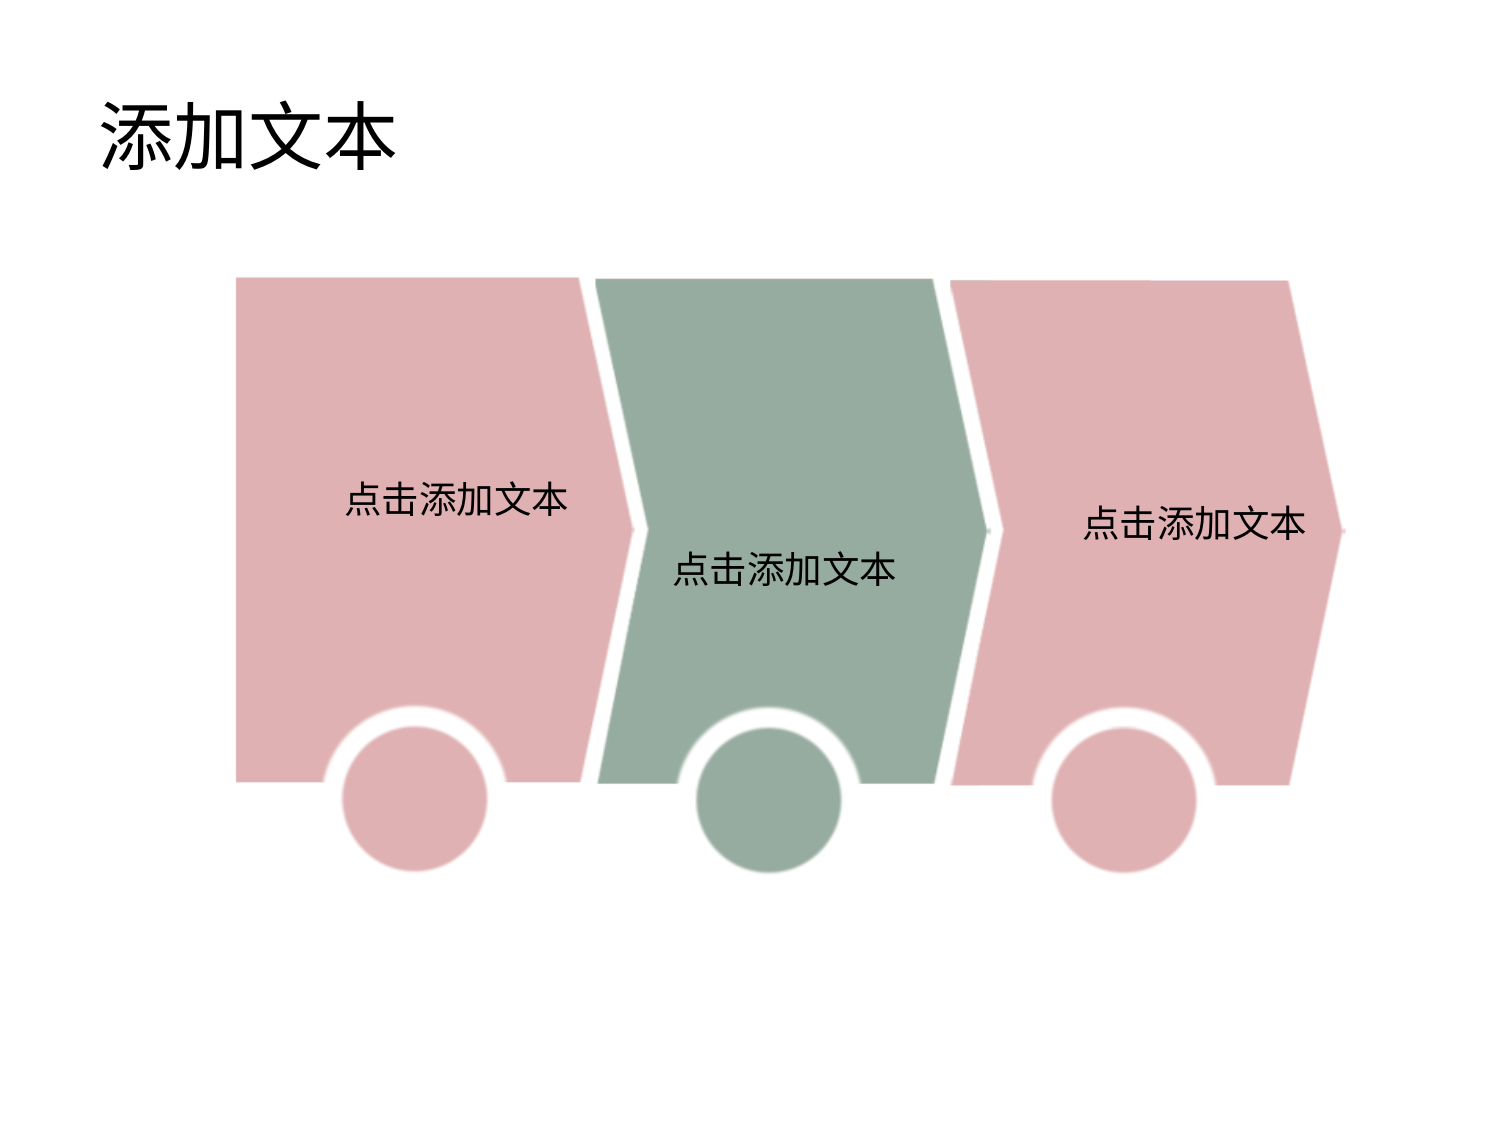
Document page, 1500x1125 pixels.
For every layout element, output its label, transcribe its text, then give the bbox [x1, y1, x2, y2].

picture [0, 0, 1500, 1125]
text_box 添加文本 [83, 81, 414, 187]
text_box 点击添加文本 [657, 538, 913, 599]
text_box 点击添加文本 [329, 468, 585, 529]
text_box 点击添加文本 [1067, 492, 1323, 552]
